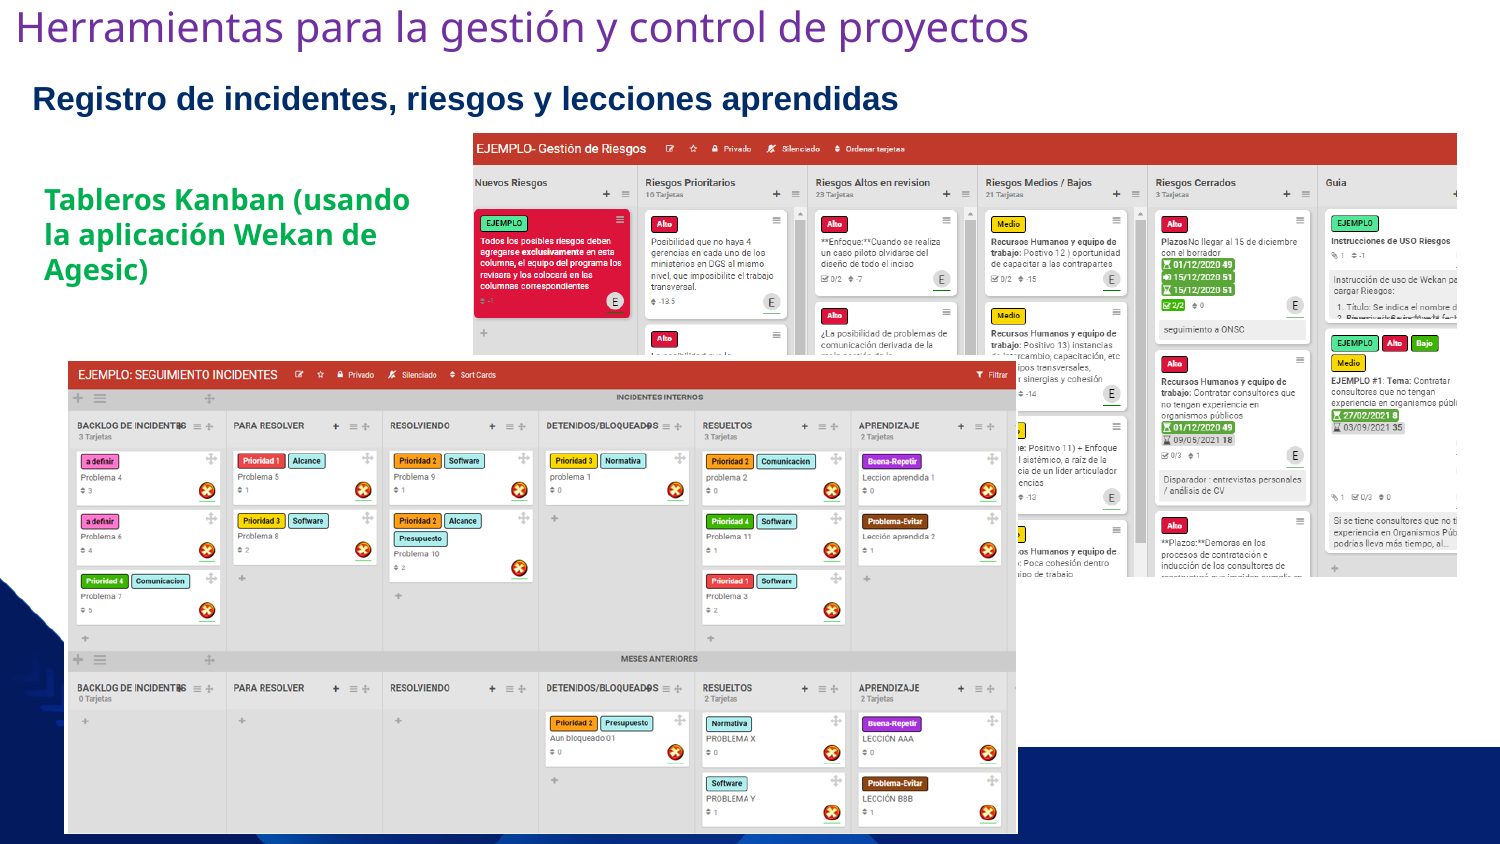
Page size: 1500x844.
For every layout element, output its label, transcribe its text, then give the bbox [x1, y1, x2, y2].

text_box Registro de incidentes, riesgos y lecciones aprendidas [17, 65, 1258, 125]
picture [0, 0, 1500, 844]
title Herramientas para la gestión y control de proyectos [0, 0, 1290, 62]
text_box Tableros Kanban (usando la aplicación Wekan de Agesic) [29, 173, 447, 294]
